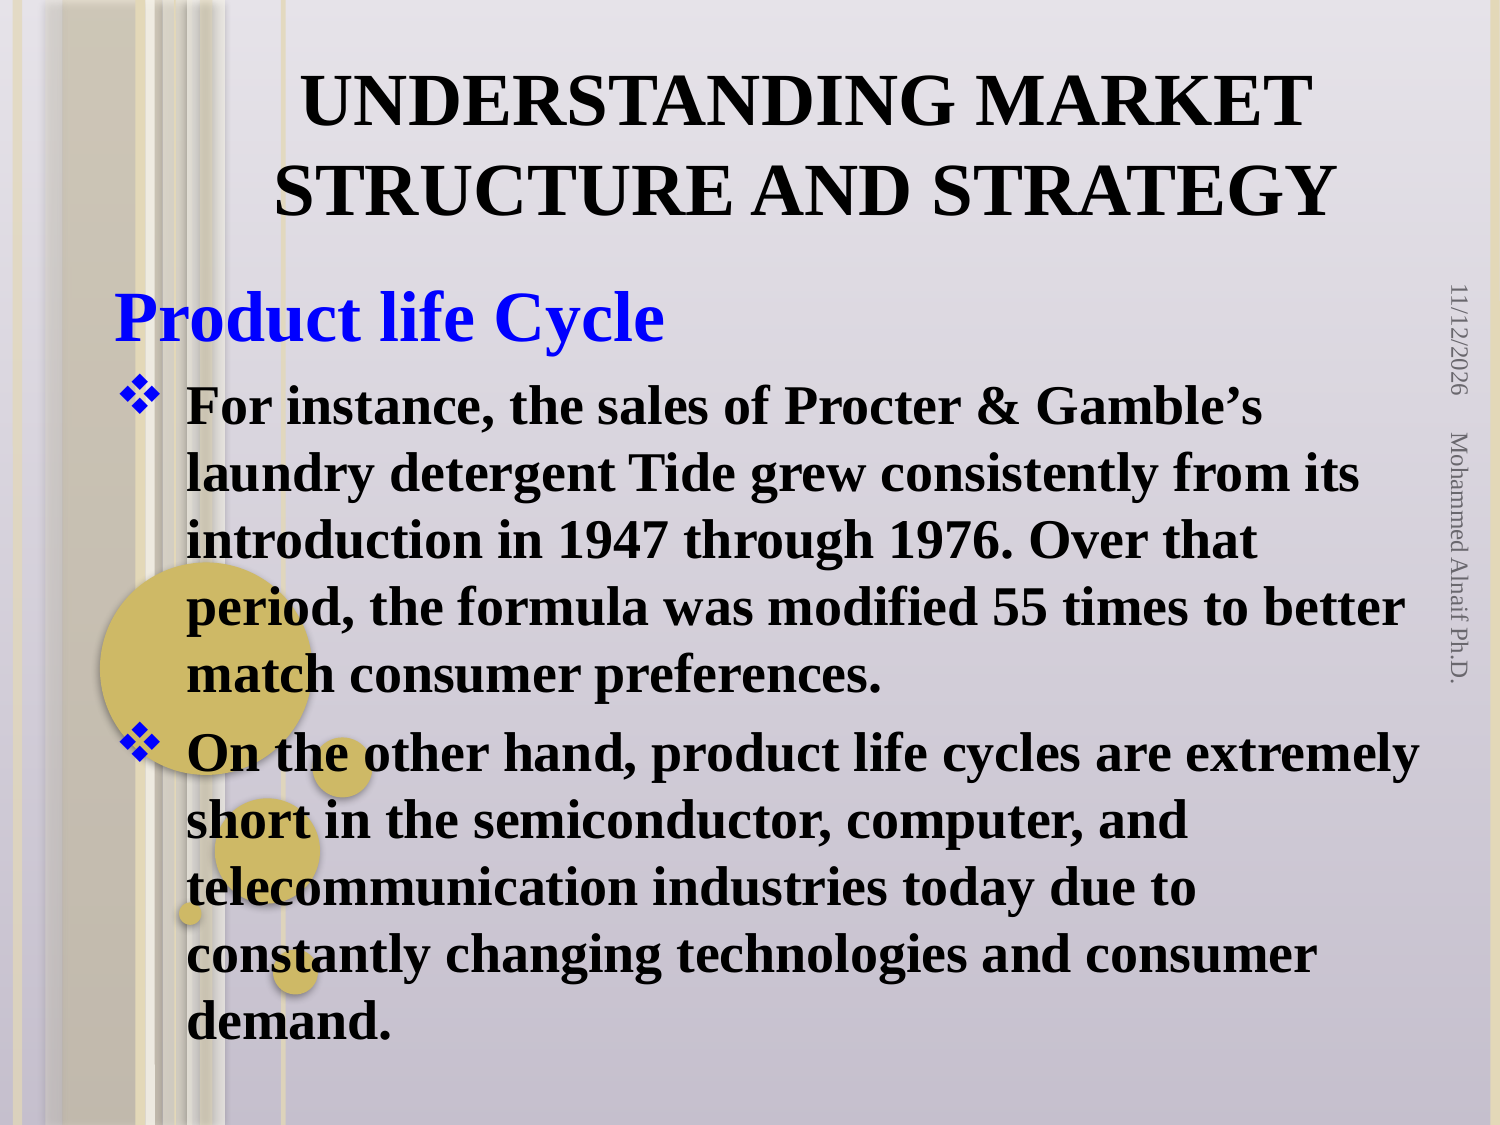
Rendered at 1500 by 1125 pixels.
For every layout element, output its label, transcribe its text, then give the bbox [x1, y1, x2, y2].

subtitle Product life Cycle For instance, the sales of Procter & Gamble’s laundry detergent Tide grew consistently from its introduction in 1947 through 1976. Over that period, the formula was modified 55 times to better match consumer preferences. On the other hand, product life cycles are extremely short in the semiconductor, computer, and telecommunication industries today due to constantly changing technologies and consumer demand. [99, 262, 1440, 1063]
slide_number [1430, 36, 1493, 412]
footer Mohammed Alnaif Ph.D. [1429, 417, 1493, 1018]
title Understanding Market Structure and Strategy [162, 37, 1430, 238]
